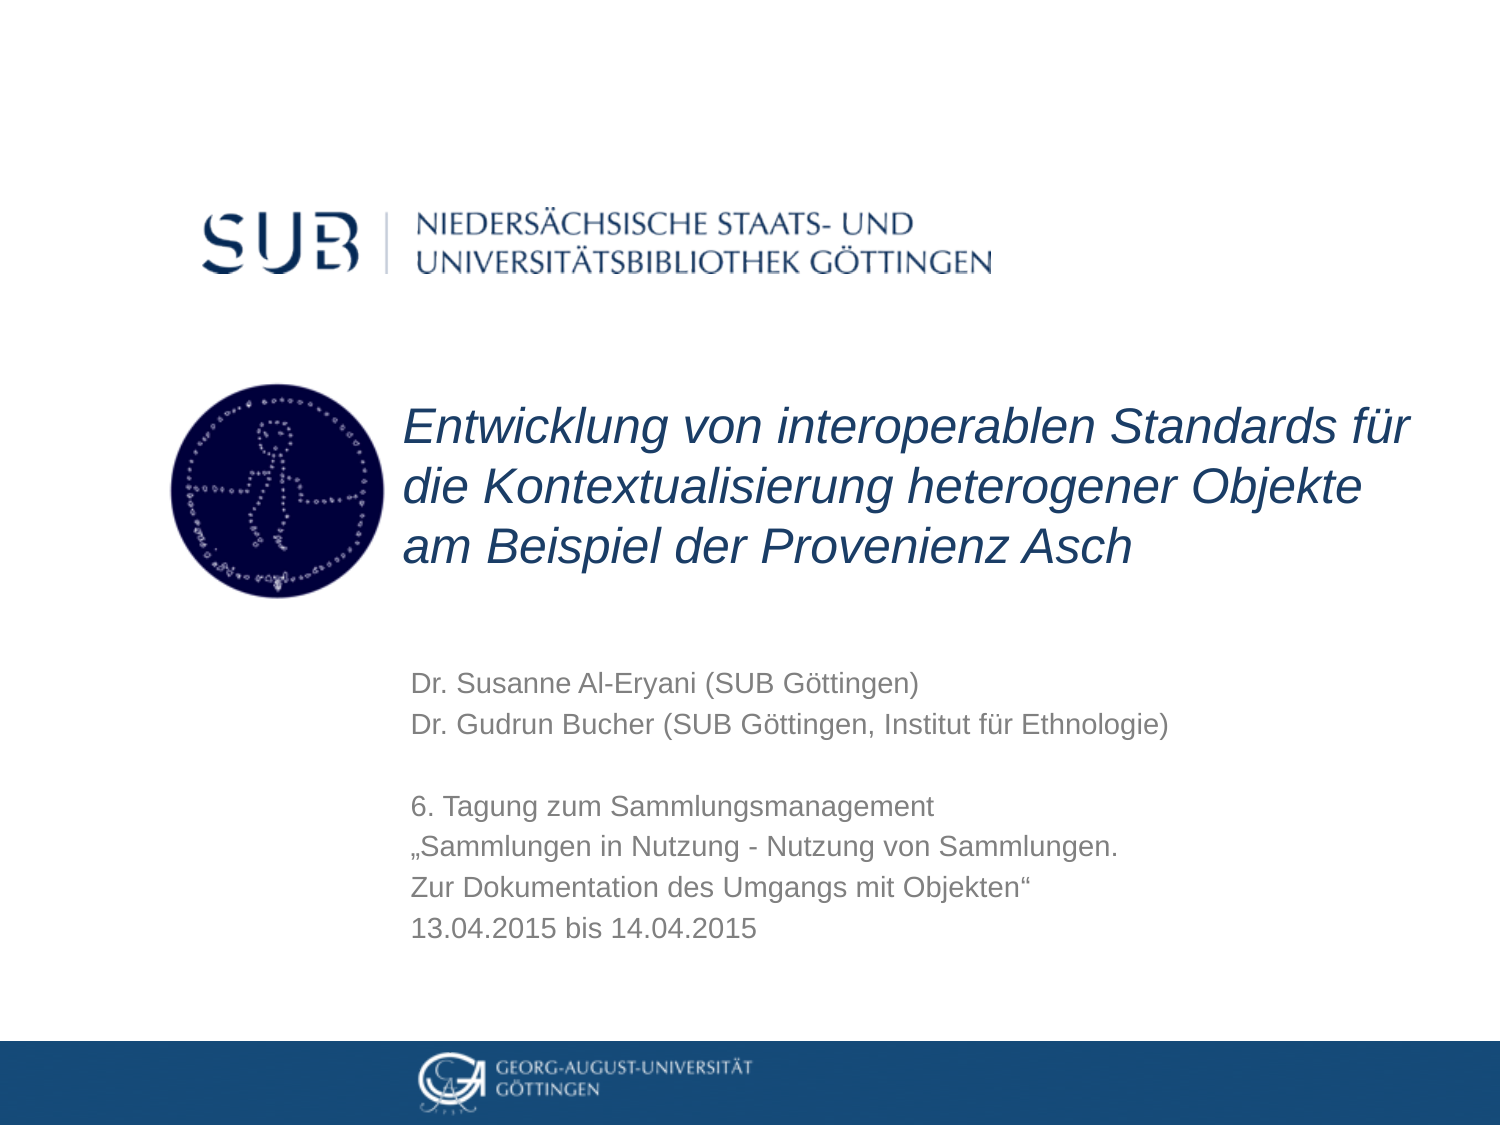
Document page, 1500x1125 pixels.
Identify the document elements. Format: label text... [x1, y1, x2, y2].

picture [159, 372, 387, 610]
subtitle Dr. Susanne Al-Eryani (SUB Göttingen) Dr. Gudrun Bucher (SUB Göttingen, Institut für Ethnologie) 6. Tagung zum Sammlungsmanagement „Sammlungen in Nutzung - Nutzung von Sammlungen. Zur Dokumentation des Umgangs mit Objekten“ 13.04.2015 bis 14.04.2015 [395, 656, 1446, 906]
picture [0, 1041, 1500, 1125]
title Entwicklung von interoperablen Standards für die Kontextualisierung heterogener Objekte am Beispiel der Provenienz Asch [387, 312, 1431, 656]
picture [202, 207, 991, 274]
